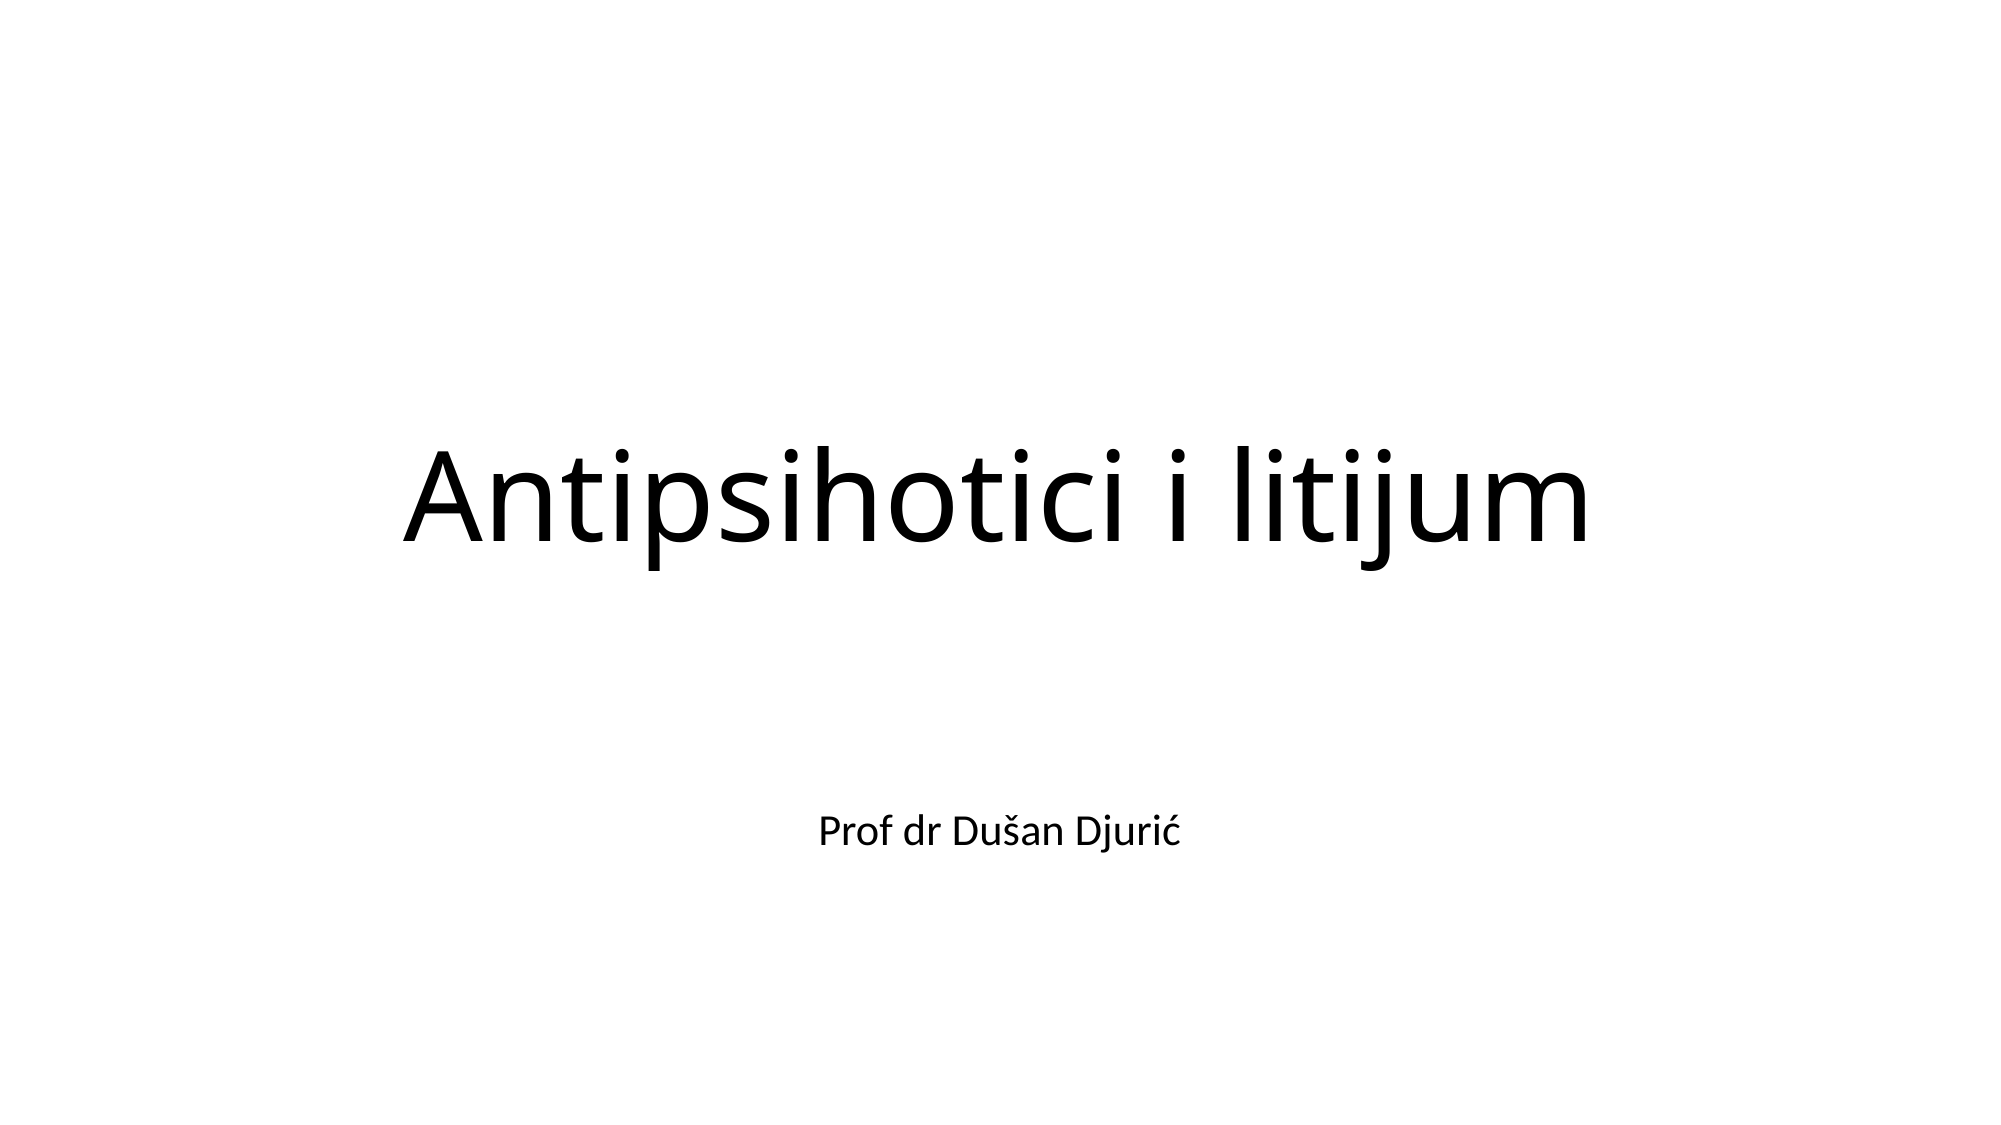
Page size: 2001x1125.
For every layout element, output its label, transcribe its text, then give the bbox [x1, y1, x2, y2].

title Antipsihotici i litijum [249, 184, 1750, 576]
subtitle Prof dr Dušan Djurić [249, 799, 1750, 863]
